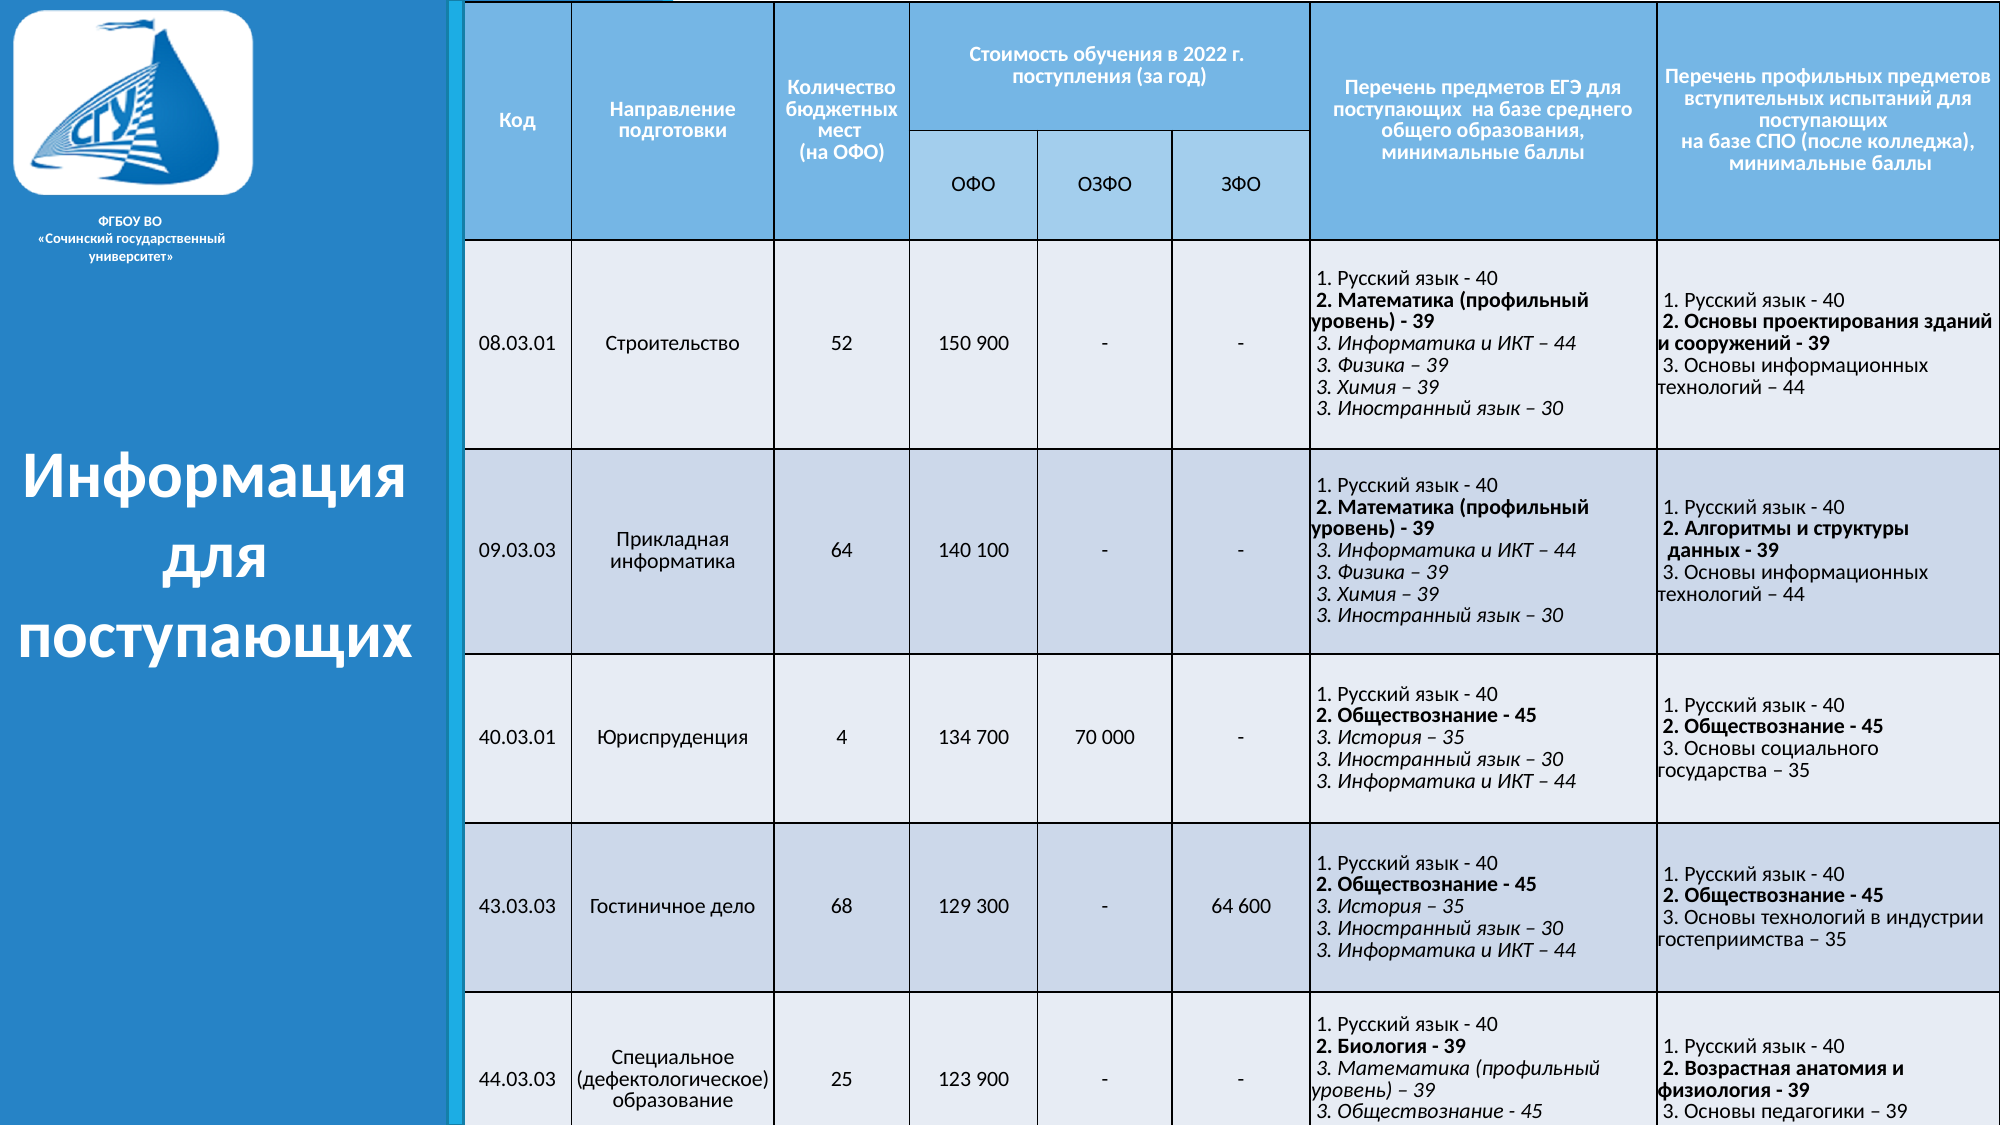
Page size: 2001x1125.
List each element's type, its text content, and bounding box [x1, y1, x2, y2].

text_box [446, 0, 465, 1125]
table_cell Прикладная информатика [572, 450, 773, 653]
table_cell 1. Русский язык - 40 2. Обществознание - 45 3. Основы социального государства – 35 [1658, 655, 1999, 822]
table_cell 64 600 [1173, 824, 1309, 991]
table_cell - [1038, 824, 1171, 991]
table_cell 150 900 [910, 241, 1037, 448]
table_cell 70 000 [1038, 655, 1171, 822]
table_cell 68 [775, 824, 909, 991]
table_header Стоимость обучения в 2022 г. поступления (за год) [910, 3, 1309, 130]
table_cell 1. Русский язык - 40 2. Обществознание - 45 3. История – 35 3. Иностранный язык – 30 3. Информатика и ИКТ – 44 [1311, 655, 1656, 822]
table_cell ОЗФО [1038, 131, 1171, 239]
table_cell - [1173, 655, 1309, 822]
table_cell 25 [775, 993, 909, 1125]
table_header Перечень профильных предметов вступительных испытаний для поступающих на базе СПО (после колледжа), минимальные баллы [1658, 3, 1999, 239]
table_cell ОФО [910, 131, 1037, 239]
table_cell 140 100 [910, 450, 1037, 653]
table_cell 129 300 [910, 824, 1037, 991]
table_cell 4 [775, 655, 909, 822]
table_cell - [1173, 993, 1309, 1125]
table_cell 1. Русский язык - 40 2. Обществознание - 45 3. Основы технологий в индустрии гостеприимства – 35 [1658, 824, 1999, 991]
table_cell 1. Русский язык - 40 2. Возрастная анатомия и физиология - 39 3. Основы педагогики – 39 [1658, 993, 1999, 1125]
table_header Код [465, 3, 571, 239]
table_cell - [1173, 241, 1309, 448]
table_cell 09.03.03 [465, 450, 571, 653]
table_cell - [1038, 993, 1171, 1125]
table_cell Специальное (дефектологическое) образование [572, 993, 773, 1125]
table_cell 1. Русский язык - 40 2. Основы проектирования зданий и сооружений - 39 3. Основы информационных технологий – 44 [1658, 241, 1999, 448]
table_cell Юриспруденция [572, 655, 773, 822]
table_cell 43.03.03 [465, 824, 571, 991]
table_cell Гостиничное дело [572, 824, 773, 991]
picture [0, 10, 264, 205]
text_box ФГБОУ ВО «Сочинский государственный университет» [14, 212, 249, 272]
table_header Направление подготовки [572, 3, 773, 239]
table_cell 64 [775, 450, 909, 653]
table_cell ЗФО [1173, 131, 1309, 239]
table_header Количество бюджетных мест (на ОФО) [775, 3, 909, 239]
table_cell - [1173, 450, 1309, 653]
table_cell 52 [775, 241, 909, 448]
table_cell 1. Русский язык - 40 2. Биология - 39 3. Математика (профильный уровень) – 39 3. Обществознание - 45 3. Иностранный язык – 30 [1311, 993, 1656, 1125]
table_cell Строительство [572, 241, 773, 448]
text_box Информация для поступающих [0, 423, 431, 679]
table_cell 1. Русский язык - 40 2. Алгоритмы и структуры данных - 39 3. Основы информационных технологий – 44 [1658, 450, 1999, 653]
table_header Перечень предметов ЕГЭ для поступающих на базе среднего общего образования, минимальные баллы [1311, 3, 1656, 239]
table_cell 44.03.03 [465, 993, 571, 1125]
table_cell 1. Русский язык - 40 2. Математика (профильный уровень) - 39 3. Информатика и ИКТ – 44 3. Физика – 39 3. Химия – 39 3. Иностранный язык – 30 [1311, 450, 1656, 653]
table_cell 134 700 [910, 655, 1037, 822]
table_cell 40.03.01 [465, 655, 571, 822]
table_cell 1. Русский язык - 40 2. Обществознание - 45 3. История – 35 3. Иностранный язык – 30 3. Информатика и ИКТ – 44 [1311, 824, 1656, 991]
table_cell 1. Русский язык - 40 2. Математика (профильный уровень) - 39 3. Информатика и ИКТ – 44 3. Физика – 39 3. Химия – 39 3. Иностранный язык – 30 [1311, 241, 1656, 448]
table_cell - [1038, 450, 1171, 653]
table_cell - [1038, 241, 1171, 448]
table_cell 123 900 [910, 993, 1037, 1125]
table_cell 08.03.01 [465, 241, 571, 448]
